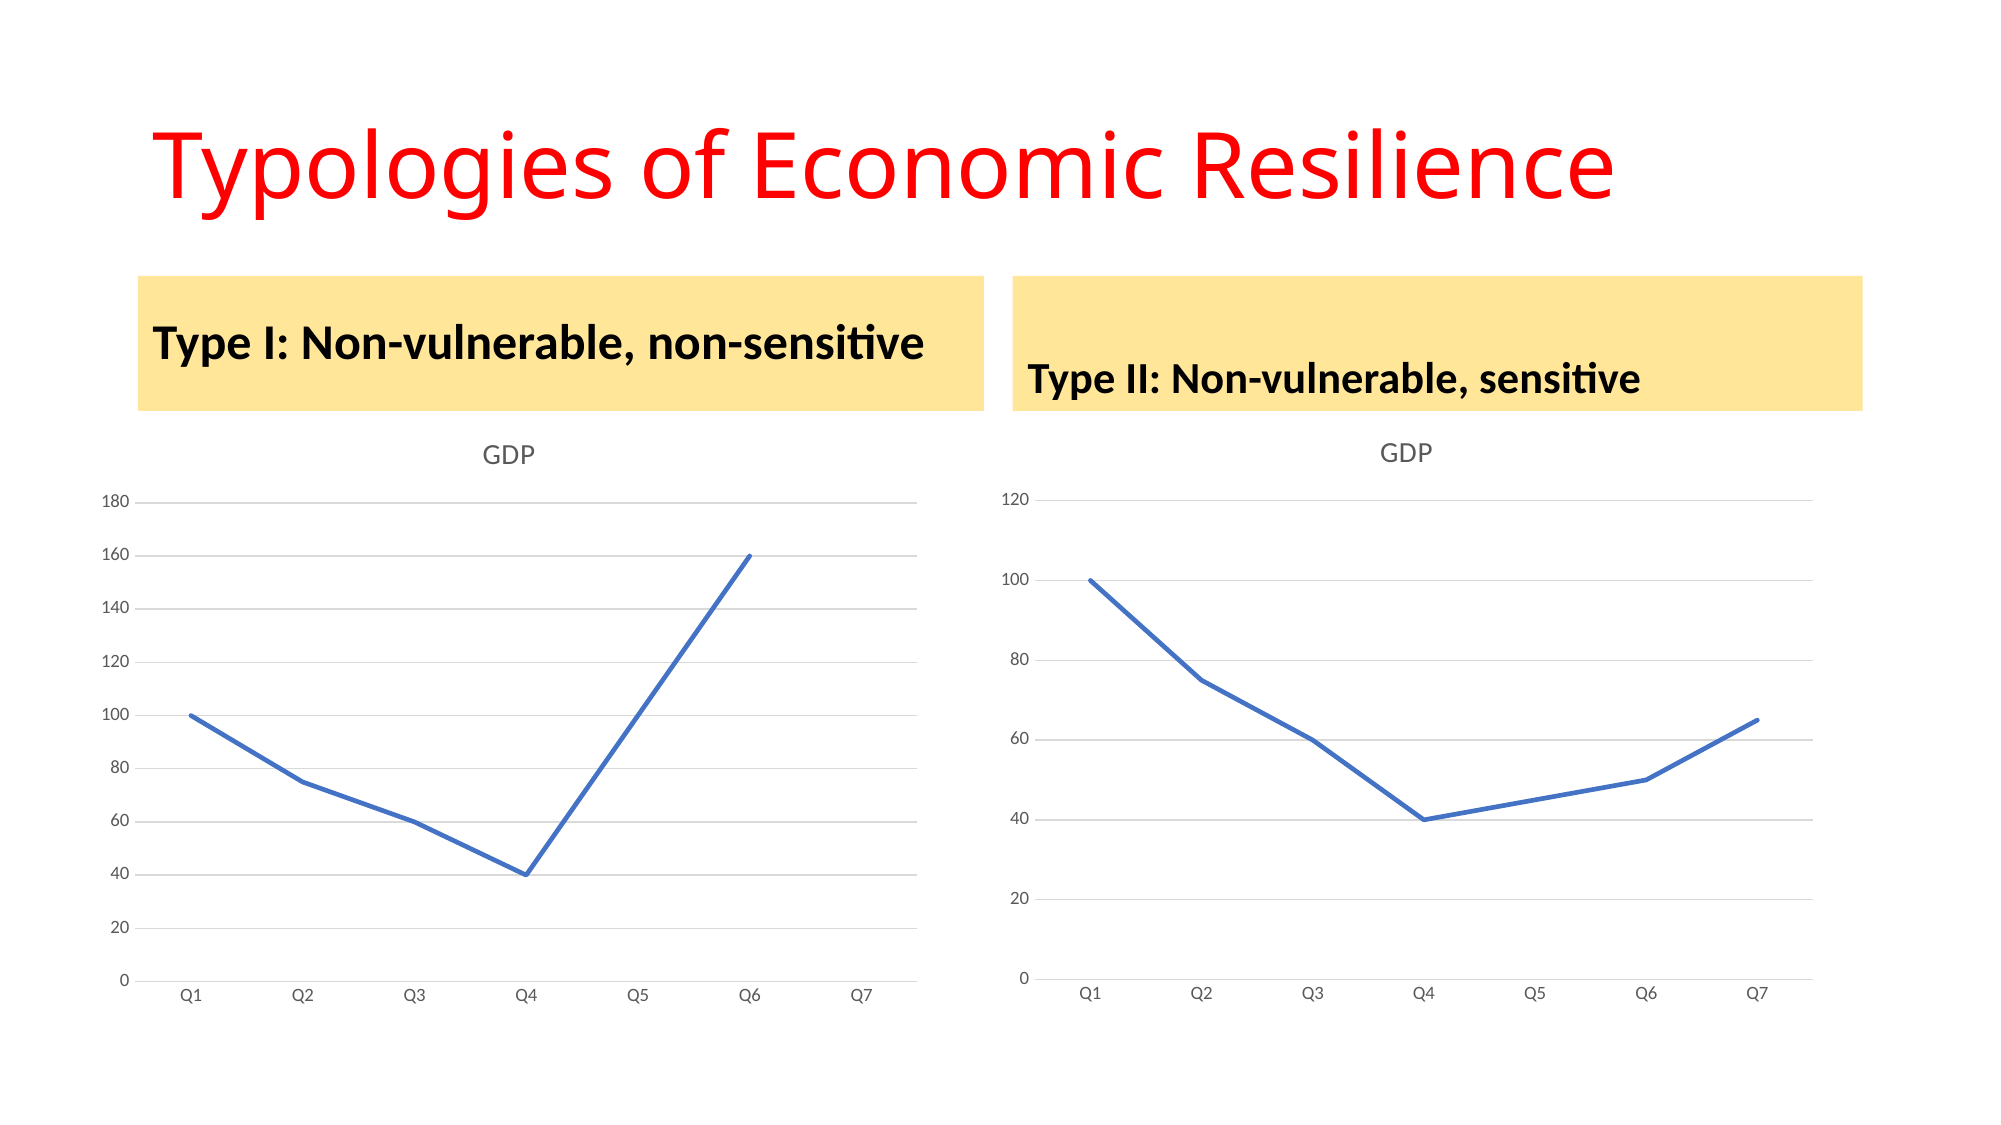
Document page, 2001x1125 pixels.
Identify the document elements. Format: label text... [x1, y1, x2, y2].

chart [84, 414, 935, 1019]
list Type I: Non-vulnerable, non-sensitive [137, 275, 984, 411]
chart [983, 411, 1830, 1017]
list Type II: Non-vulnerable, sensitive [1012, 275, 1863, 411]
title Typologies of Economic Resilience [137, 59, 1863, 278]
